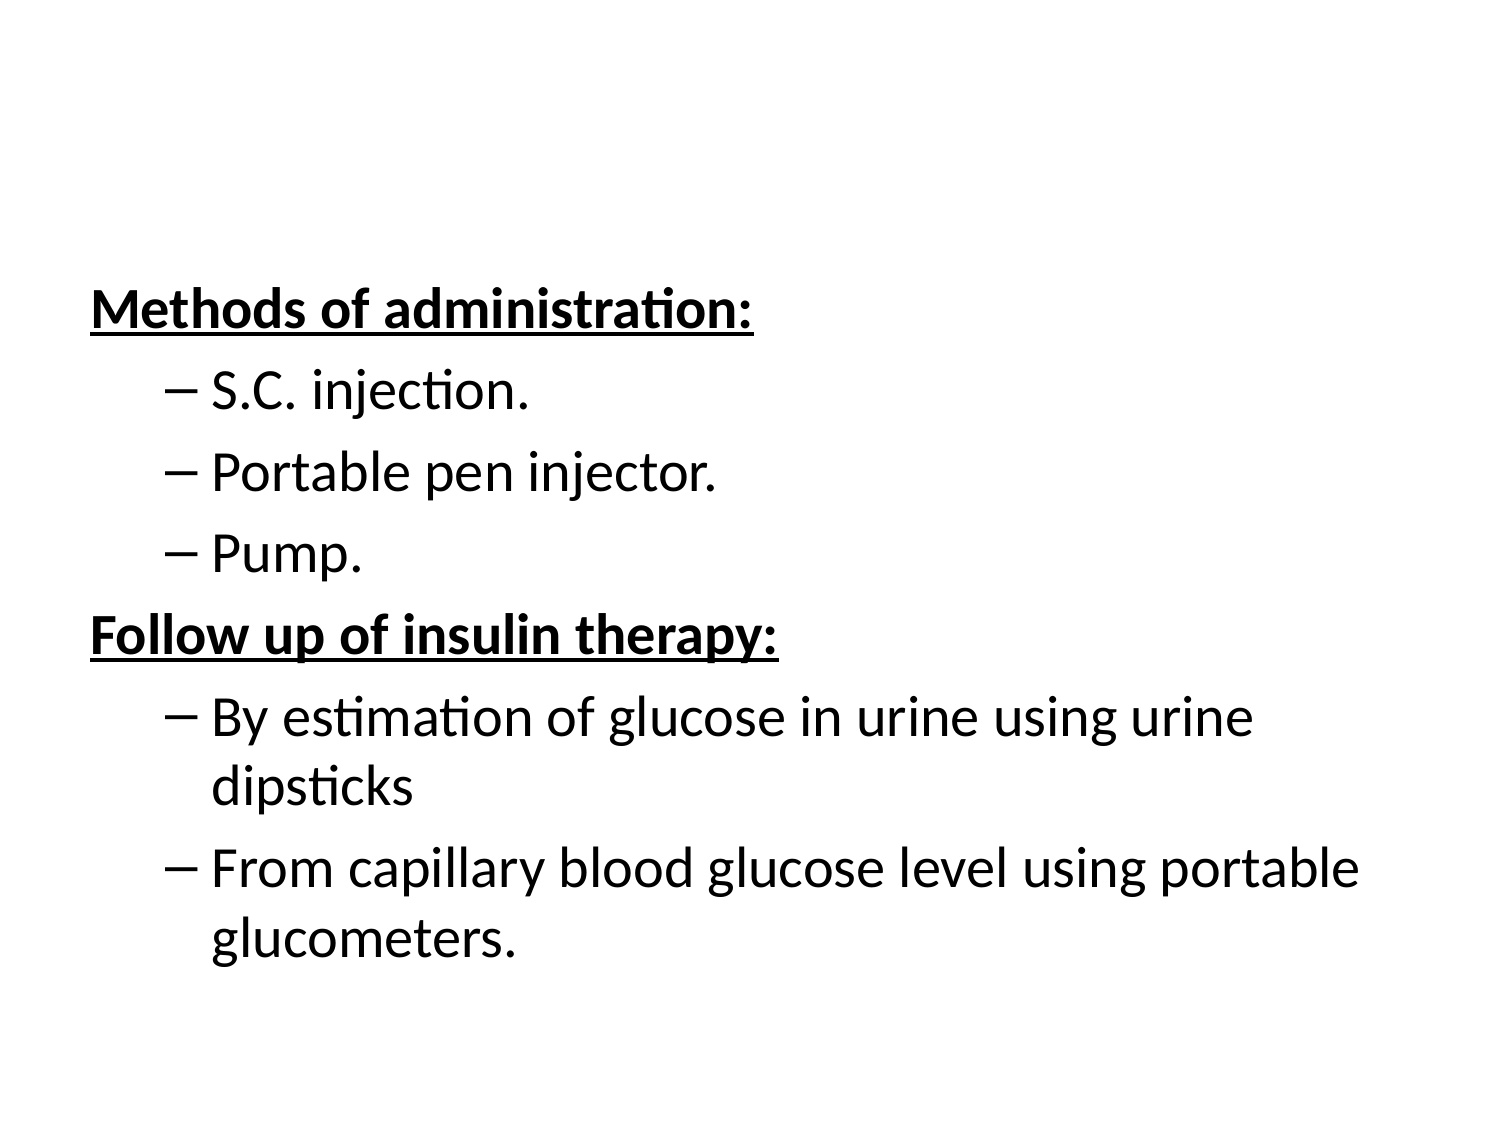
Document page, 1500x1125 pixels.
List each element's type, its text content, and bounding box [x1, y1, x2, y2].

list Methods of administration: S.C. injection. Portable pen injector. Pump. Follow up of insulin therapy: By estimation of glucose in urine using urine dipsticks From capillary blood glucose level using portable glucometers. [75, 262, 1425, 1005]
